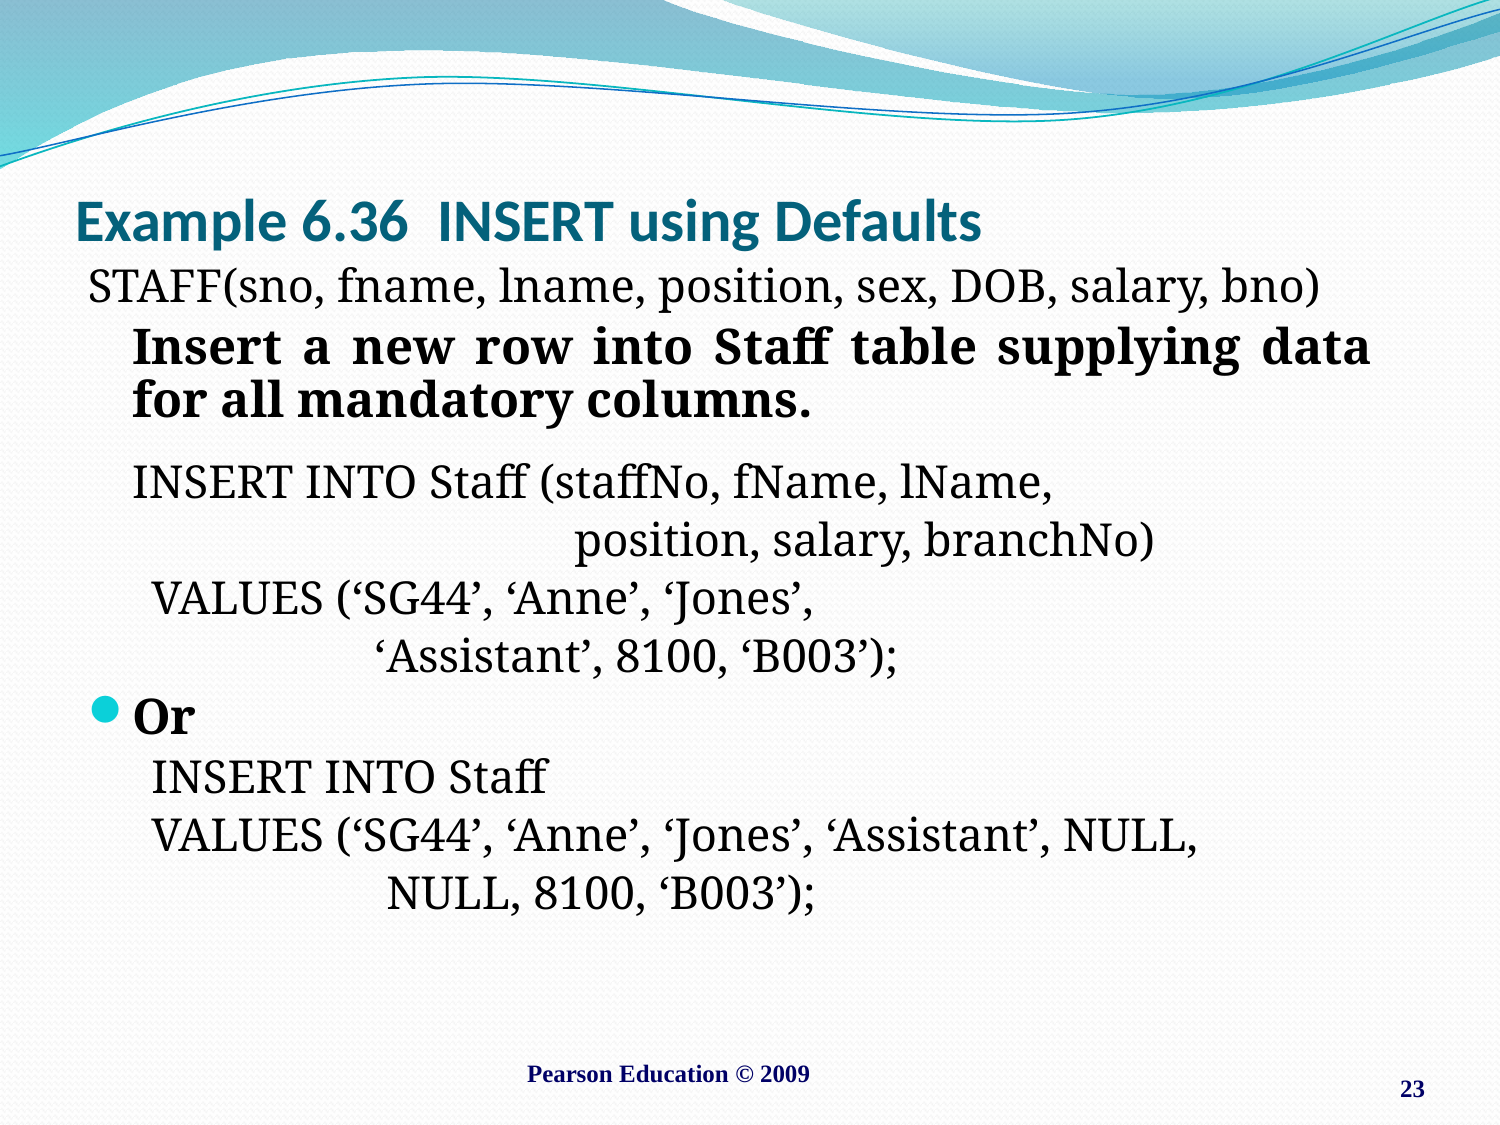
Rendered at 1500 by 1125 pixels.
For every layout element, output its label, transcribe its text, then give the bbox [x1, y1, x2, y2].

slide_number 23 [1299, 1042, 1425, 1103]
list STAFF(sno, fname, lname, position, sex, DOB, salary, bno) Insert a new row into Staff table supplying data for all mandatory columns. INSERT INTO Staff (staffNo, fName, lName, position, salary, branchNo) VALUES (‘SG44’, ‘Anne’, ‘Jones’, ‘Assistant’, 8100, ‘B003’); Or INSERT INTO Staff VALUES (‘SG44’, ‘Anne’, ‘Jones’, ‘Assistant’, NULL, NULL, 8100, ‘B003’); [73, 255, 1388, 931]
title Example 6.36 INSERT using Defaults [75, 66, 1425, 254]
text_box Pearson Education © 2009 [512, 1050, 1038, 1095]
